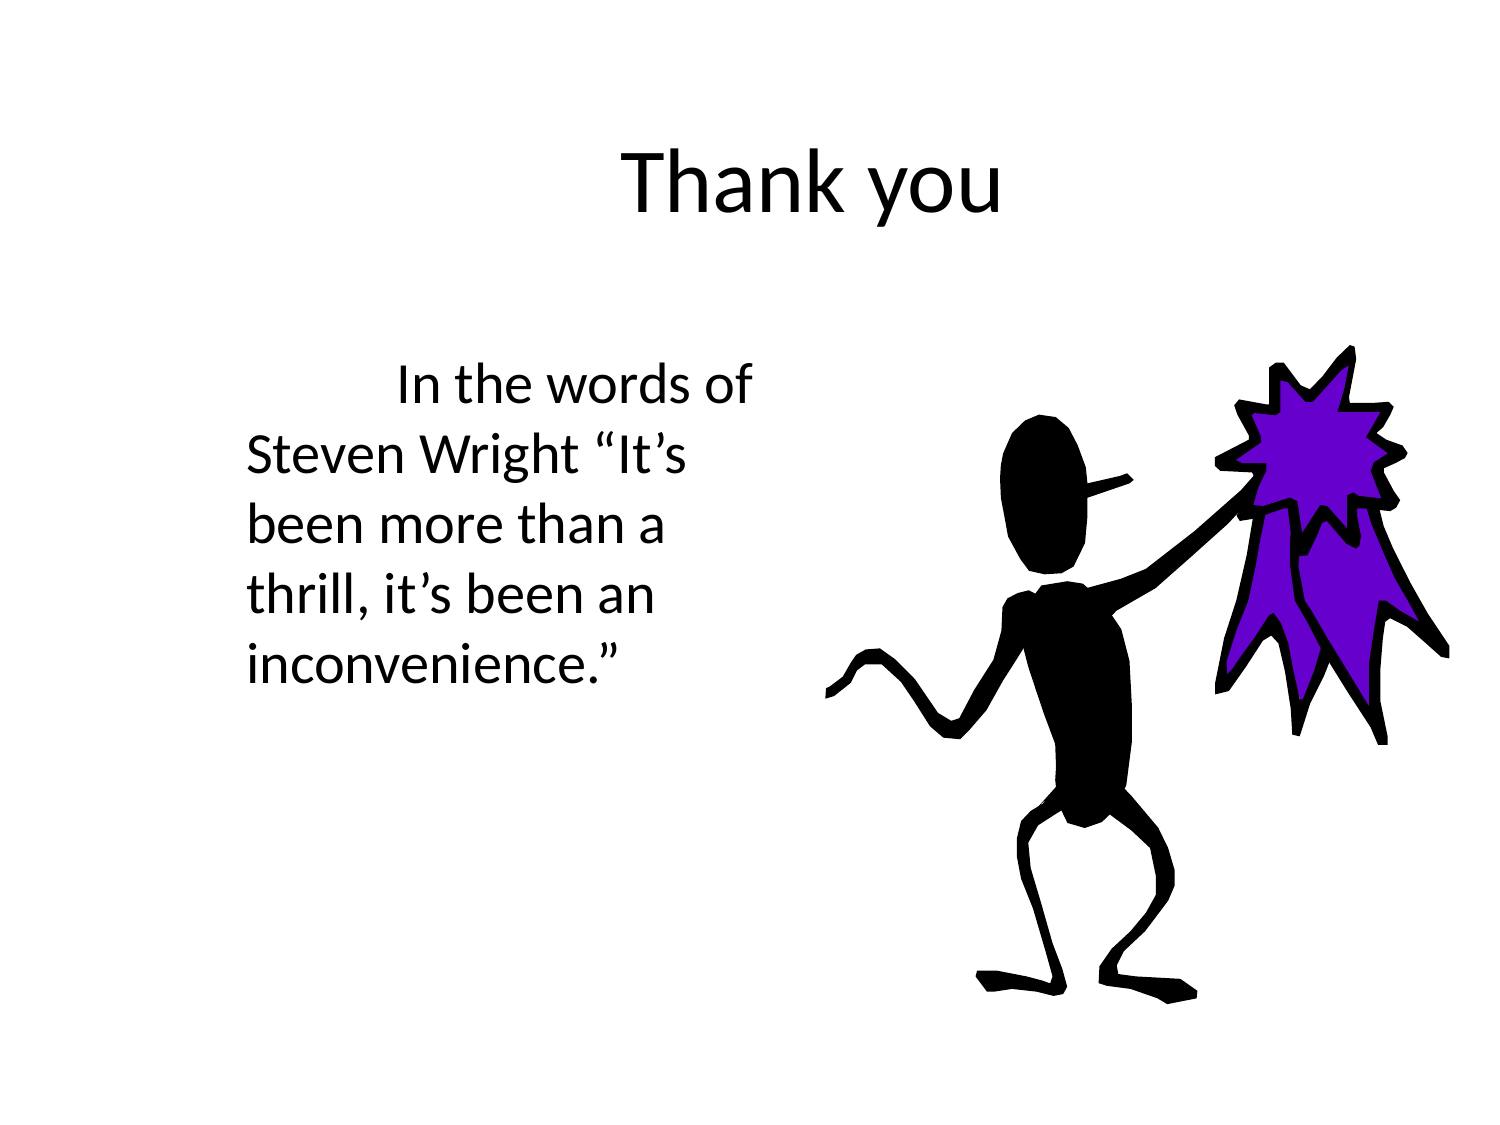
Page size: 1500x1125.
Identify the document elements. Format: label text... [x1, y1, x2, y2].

title Thank you [174, 89, 1450, 263]
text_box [824, 344, 1451, 1005]
list In the words of Steven Wright “It’s been more than a thrill, it’s been an inconvenience.” [174, 337, 800, 1013]
